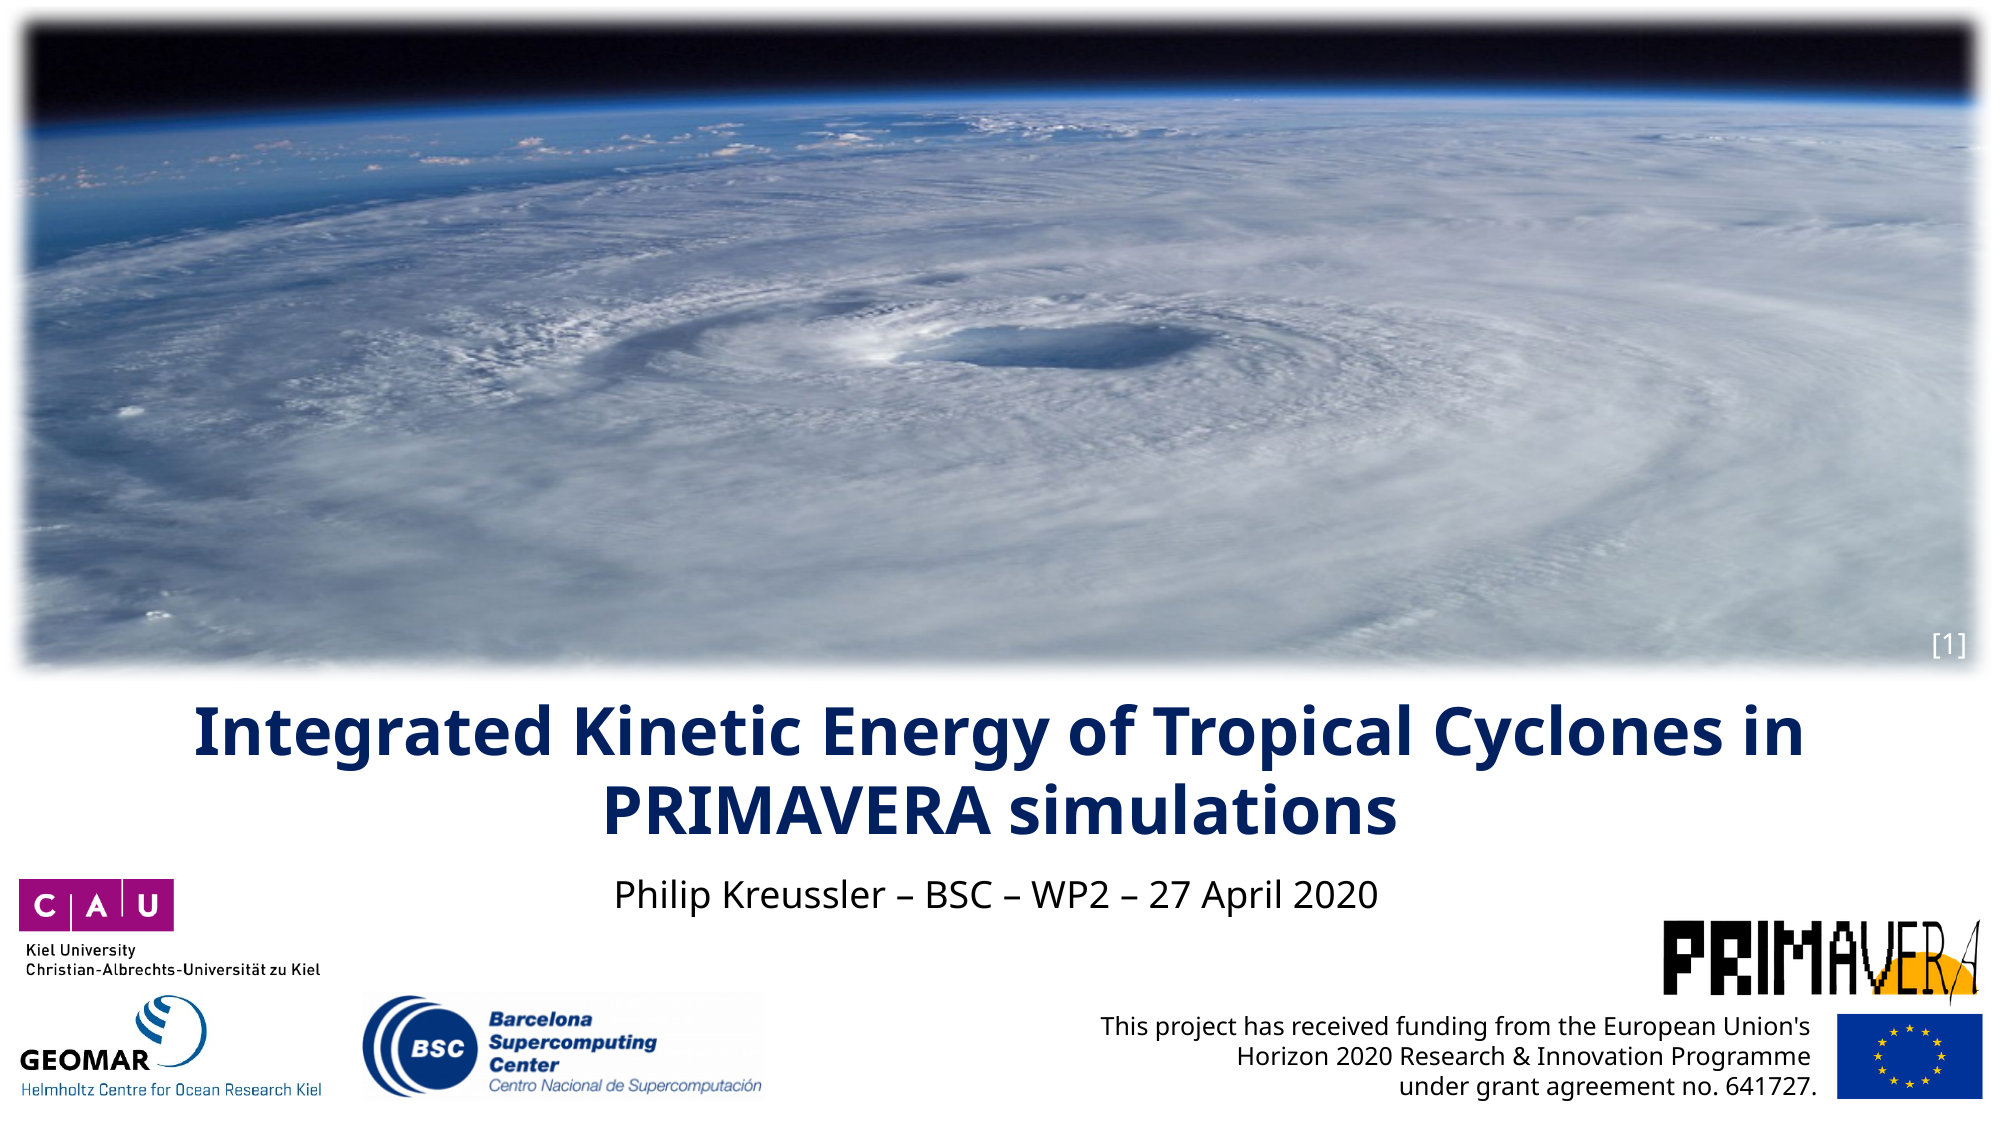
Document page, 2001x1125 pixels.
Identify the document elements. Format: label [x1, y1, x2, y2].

picture [19, 995, 321, 1096]
picture [1833, 1010, 1986, 1102]
picture [1661, 916, 1982, 1007]
picture [19, 879, 321, 977]
picture [36, 33, 1963, 653]
picture [361, 991, 764, 1101]
